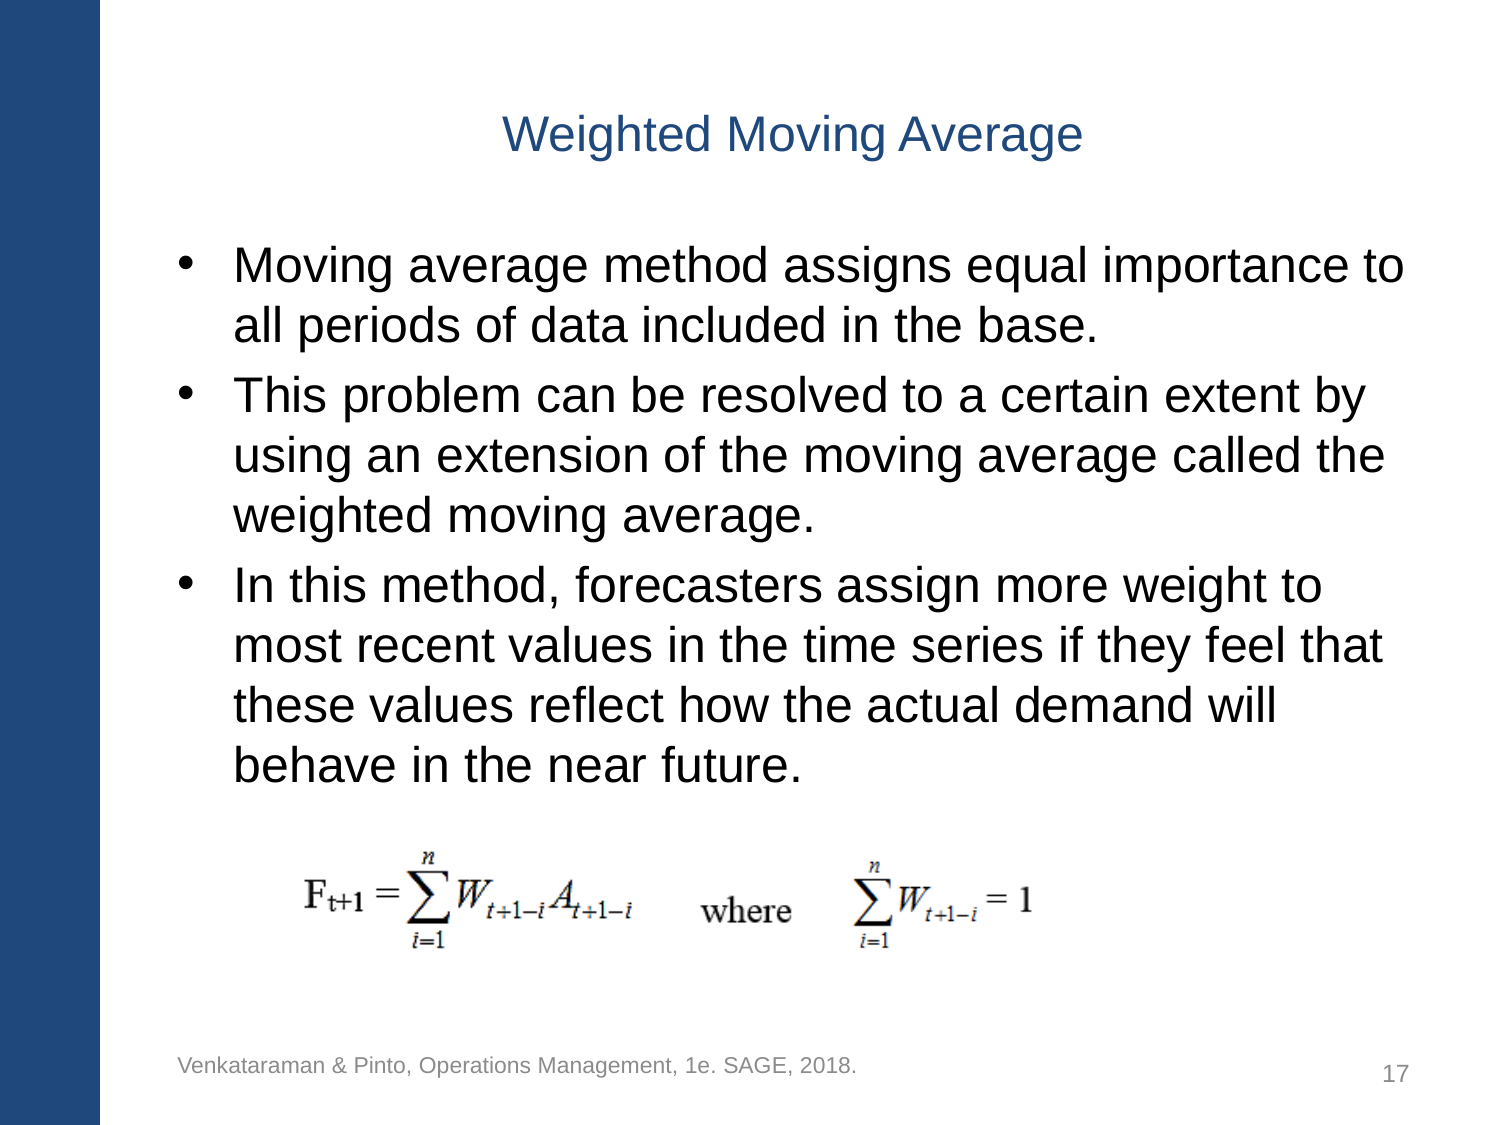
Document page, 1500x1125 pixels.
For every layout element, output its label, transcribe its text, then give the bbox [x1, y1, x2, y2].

slide_number 17 [1350, 1042, 1425, 1103]
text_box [285, 812, 1190, 981]
footer Venkataraman & Pinto, Operations Management, 1e. SAGE, 2018. [162, 1042, 1313, 1103]
list Moving average method assigns equal importance to all periods of data included in the base. This problem can be resolved to a certain extent by using an extension of the moving average called the weighted moving average. In this method, forecasters assign more weight to most recent values in the time series if they feel that these values reflect how the actual demand will behave in the near future. [162, 224, 1425, 1025]
title Weighted Moving Average [162, 37, 1425, 224]
